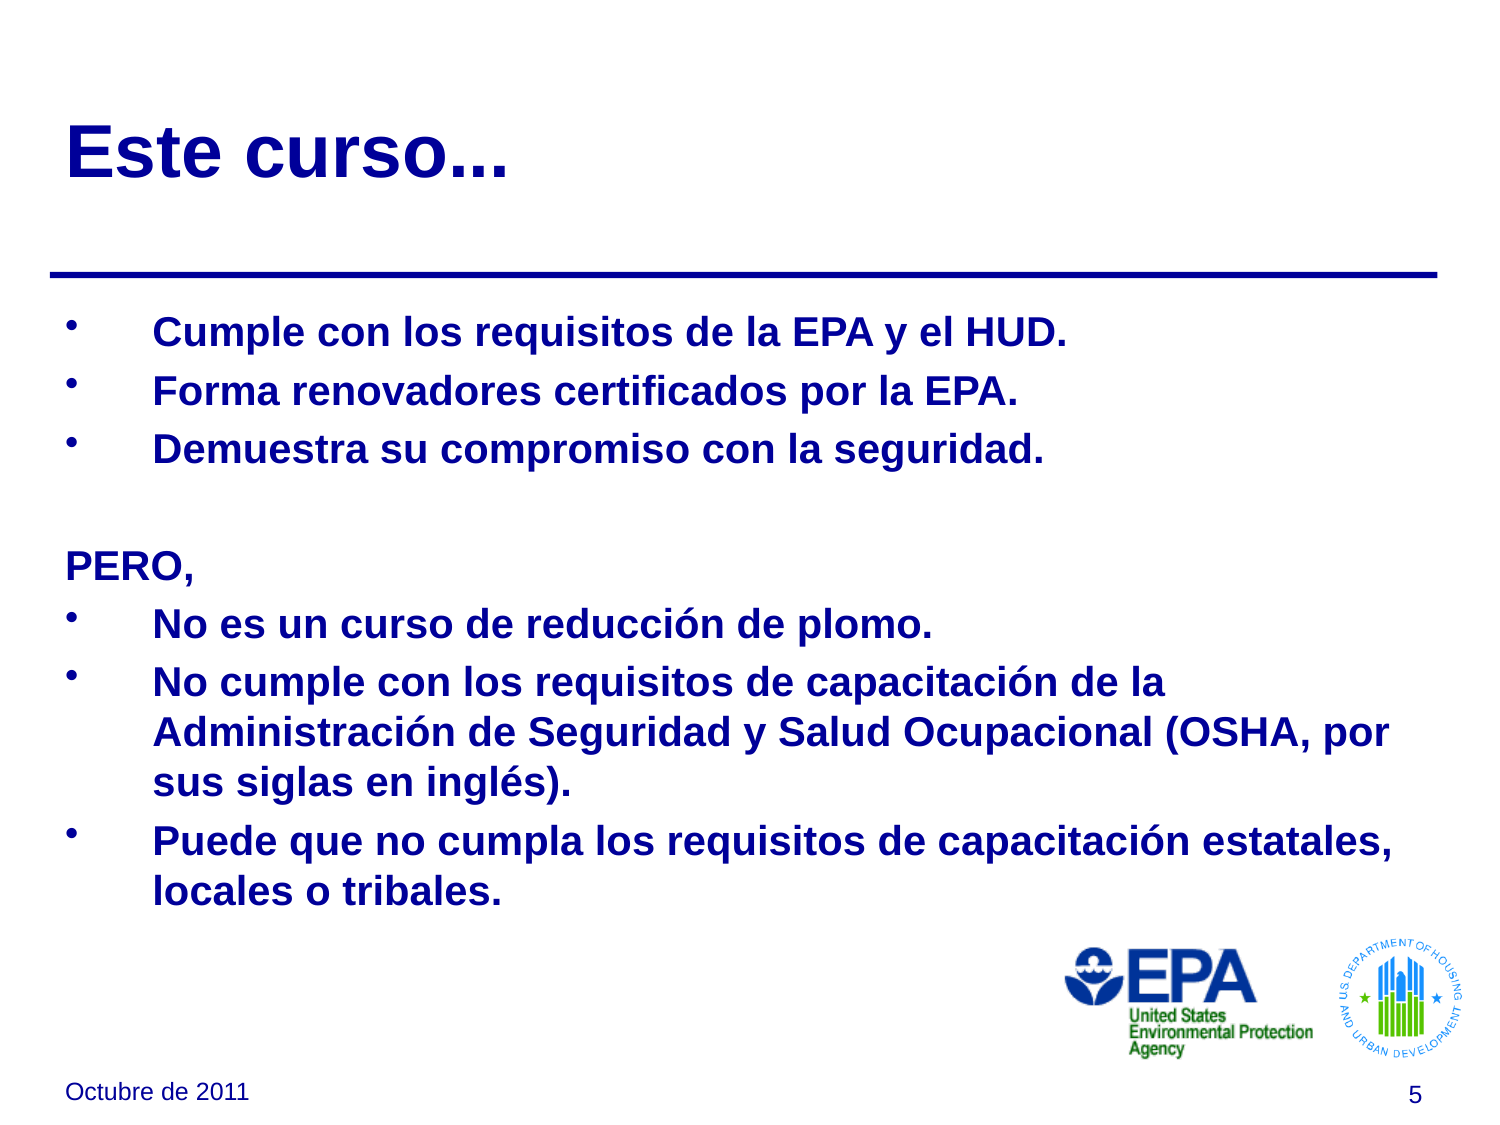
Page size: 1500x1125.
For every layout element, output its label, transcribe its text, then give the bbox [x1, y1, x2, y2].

slide_number Octubre de 2011 [49, 1049, 363, 1125]
title Este curso... [49, 49, 1438, 238]
picture [1337, 937, 1463, 1059]
picture [1062, 973, 1319, 1064]
slide_number 5 [1124, 1049, 1438, 1125]
list Cumple con los requisitos de la EPA y el HUD. Forma renovadores certificados por la EPA. Demuestra su compromiso con la seguridad. PERO, No es un curso de reducción de plomo. No cumple con los requisitos de capacitación de la Administración de Seguridad y Salud Ocupacional (OSHA, por sus siglas en inglés). Puede que no cumpla los requisitos de capacitación estatales, locales o tribales. [49, 297, 1438, 973]
